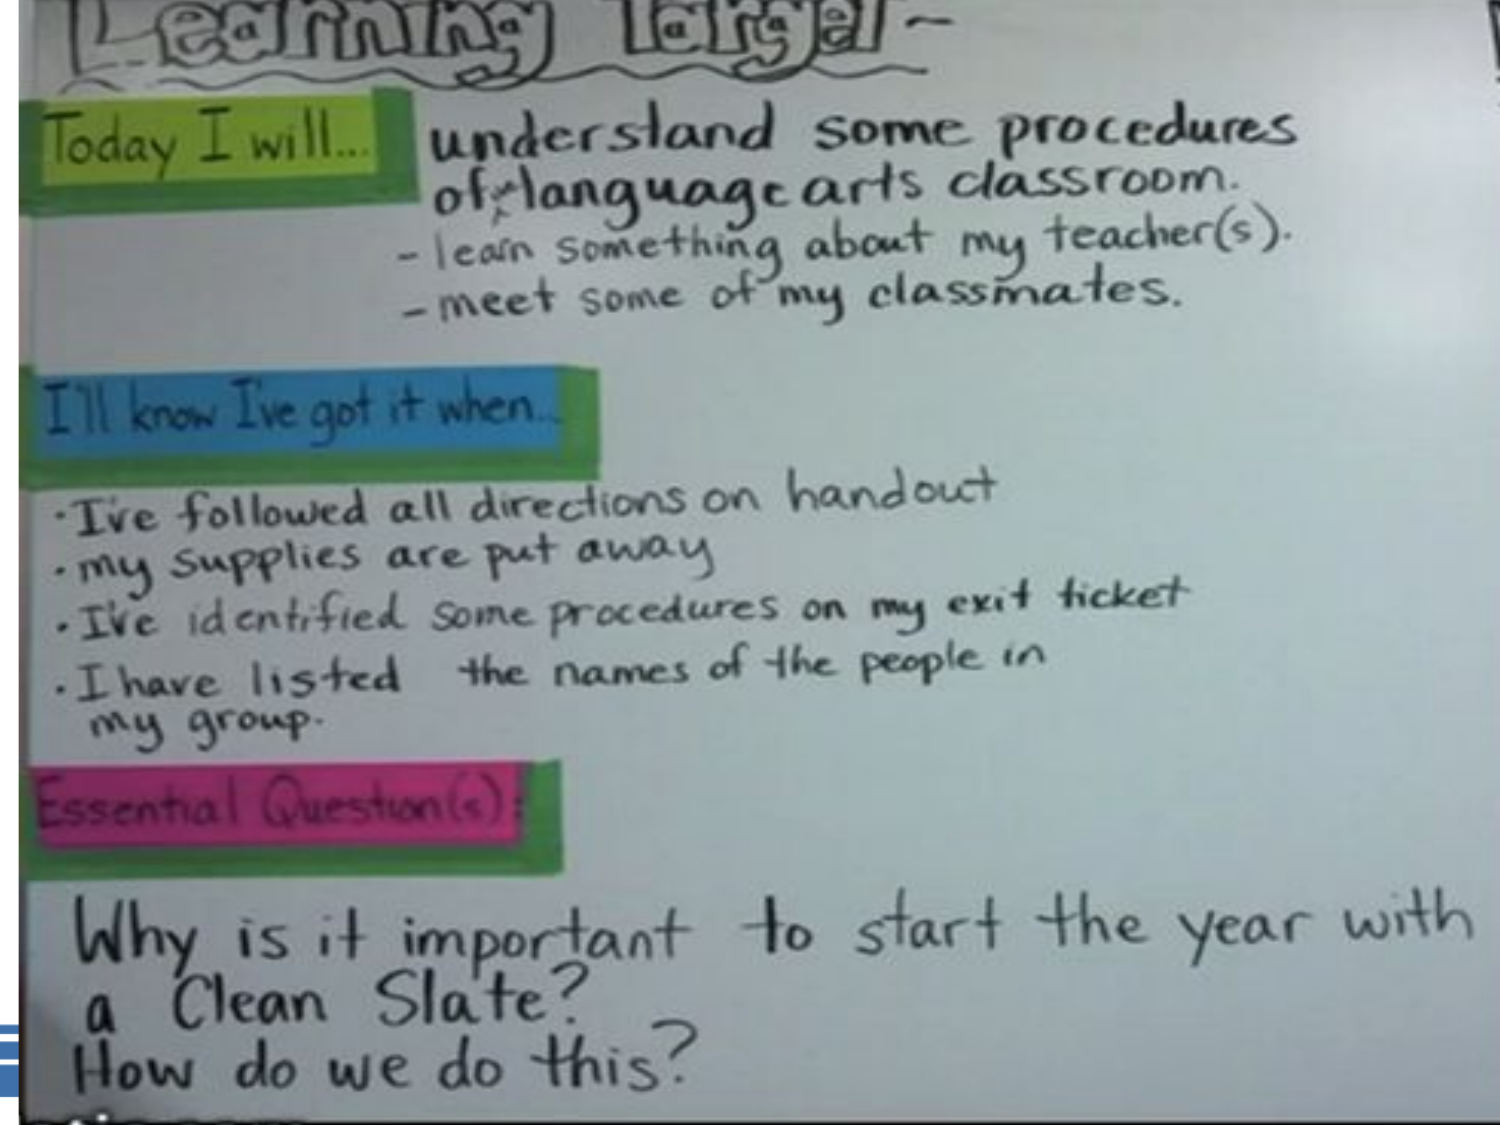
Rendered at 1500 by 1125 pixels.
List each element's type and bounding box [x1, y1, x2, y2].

picture [0, 0, 18, 1125]
list [18, 0, 1500, 1125]
